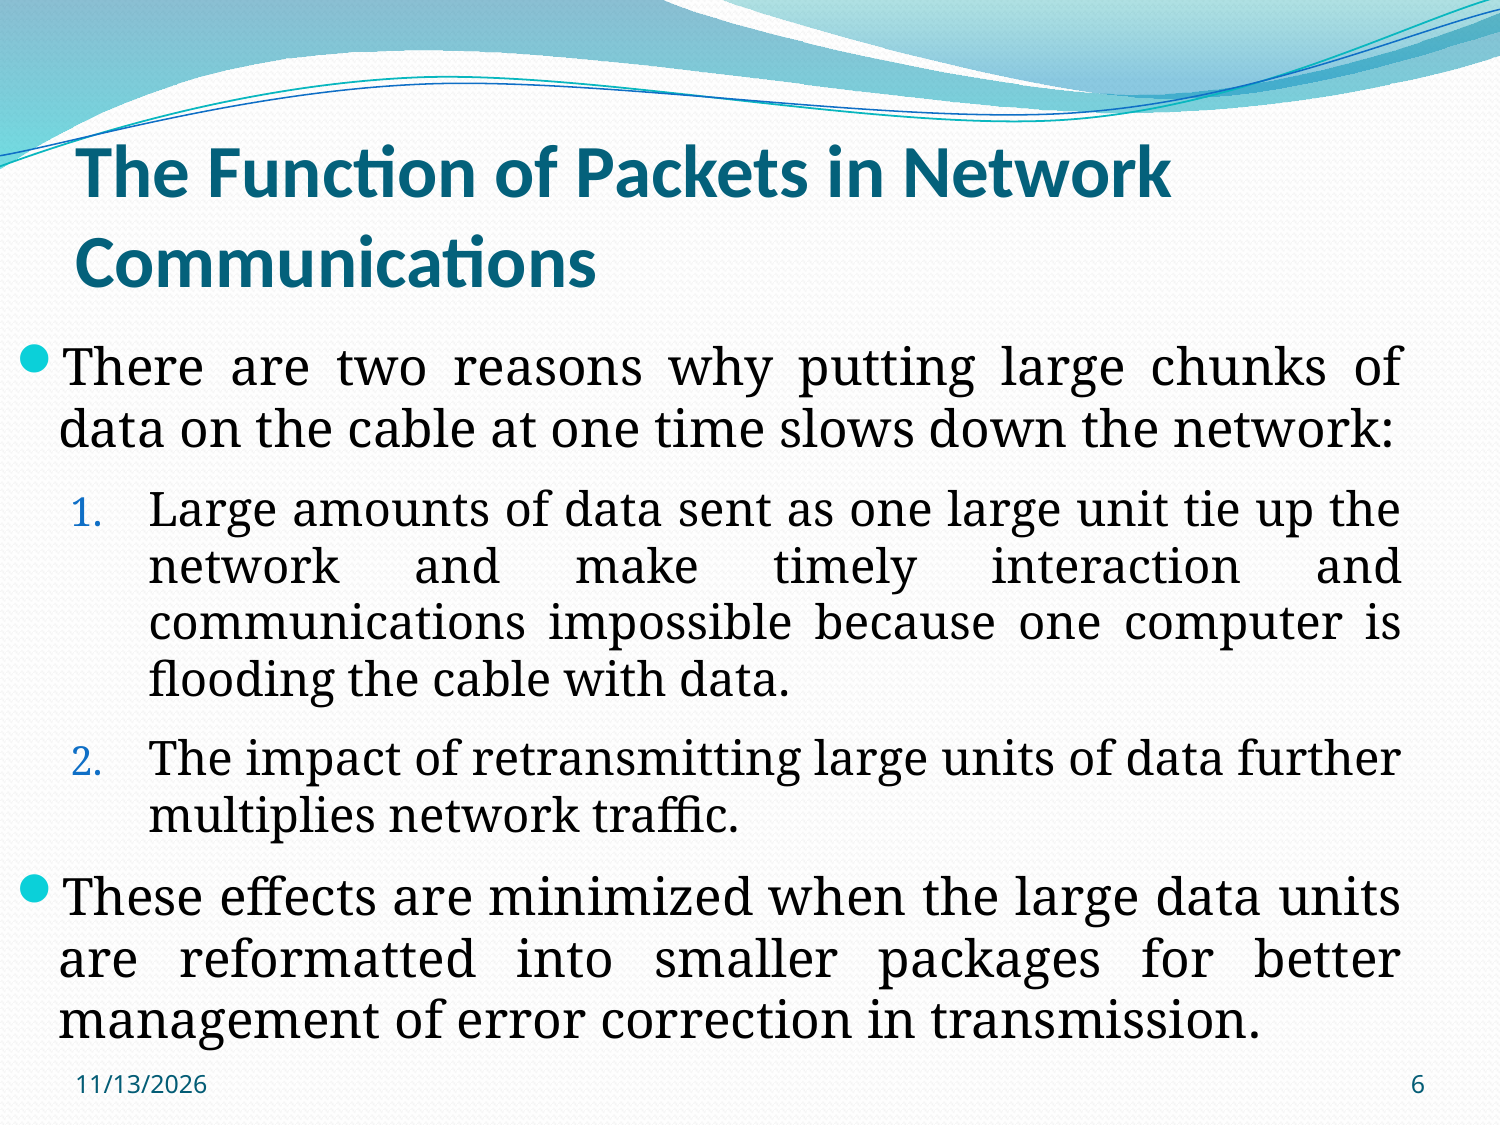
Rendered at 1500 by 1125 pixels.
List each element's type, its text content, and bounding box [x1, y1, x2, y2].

title The Function of Packets in Network Communications [75, 115, 1459, 303]
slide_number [75, 1042, 425, 1103]
list There are two reasons why putting large chunks of data on the cable at one time slows down the network: Large amounts of data sent as one large unit tie up the network and make timely interaction and communications impossible because one computer is flooding the cable with data. The impact of retransmitting large units of data further multiplies network traffic. These effects are minimized when the large data units are reformatted into smaller packages for better management of error correction in transmission. [1, 326, 1419, 1083]
slide_number 6 [1299, 1042, 1425, 1103]
